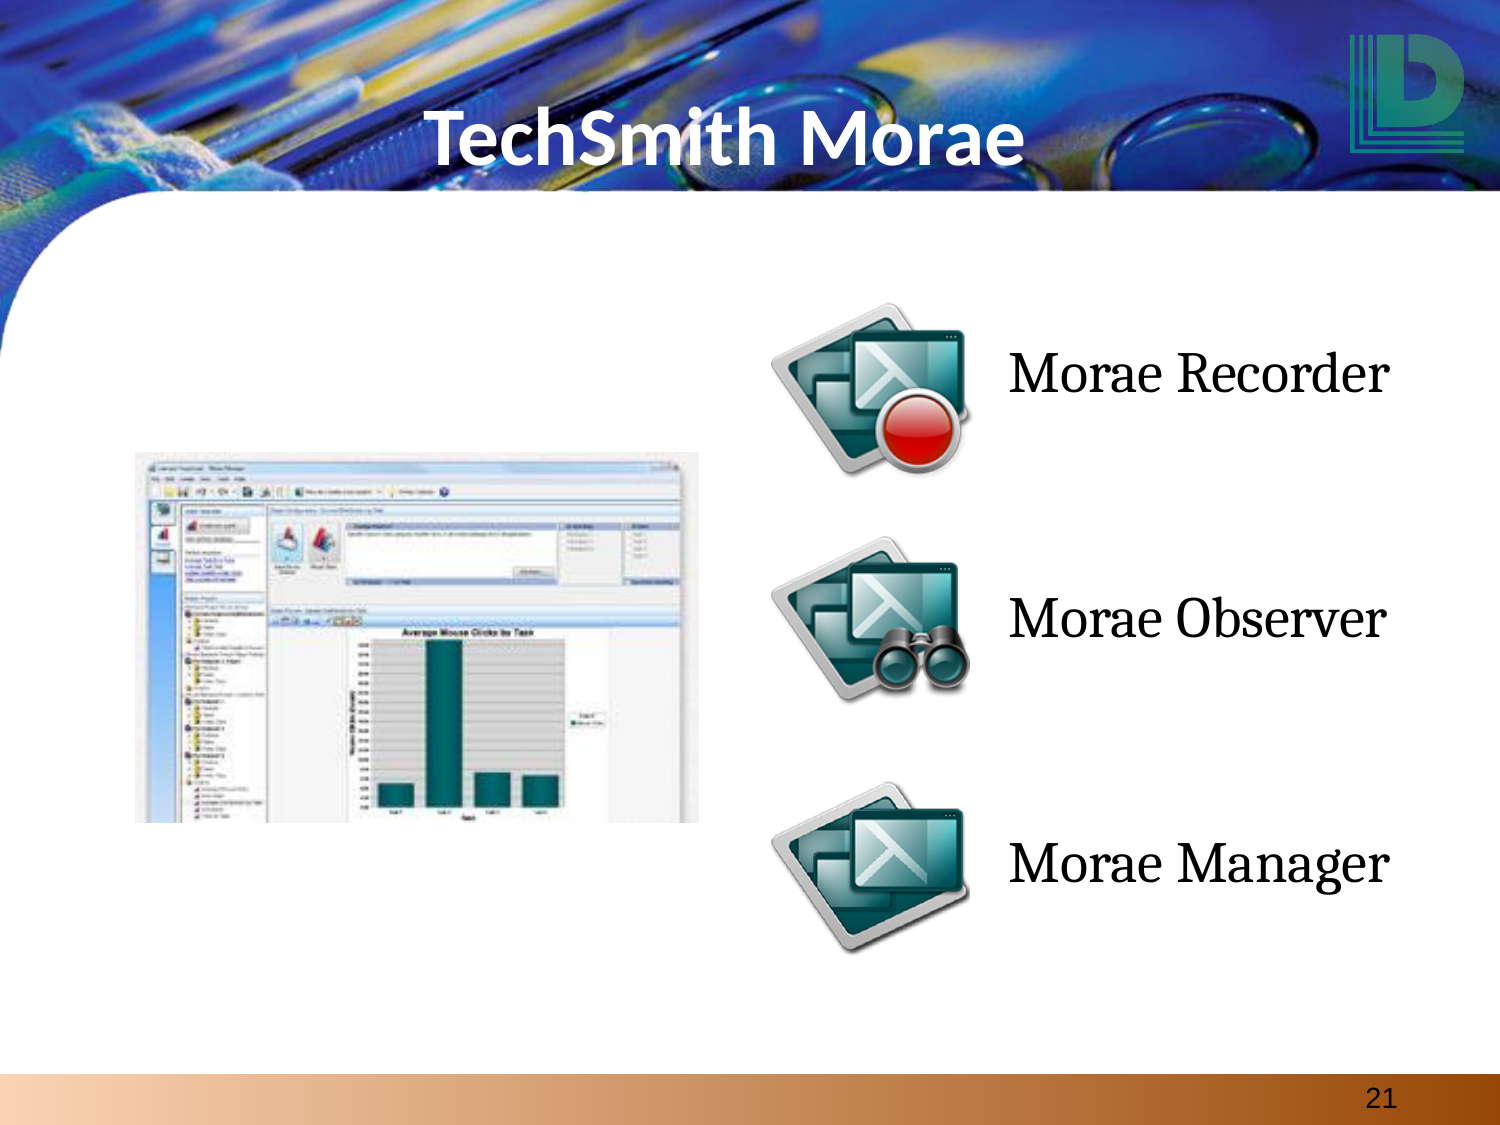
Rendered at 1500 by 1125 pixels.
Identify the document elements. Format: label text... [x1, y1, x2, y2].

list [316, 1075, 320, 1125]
picture [771, 522, 970, 720]
title TechSmith Morae [137, 93, 1313, 190]
slide_number ‹#› [1350, 1074, 1488, 1118]
picture [0, 0, 1500, 494]
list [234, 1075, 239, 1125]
picture [771, 773, 970, 977]
list Morae Recorder Morae Observer Morae Manager [993, 327, 1456, 976]
table_cell 2 [369, 1075, 373, 1125]
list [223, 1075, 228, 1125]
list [135, 451, 699, 824]
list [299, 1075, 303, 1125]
